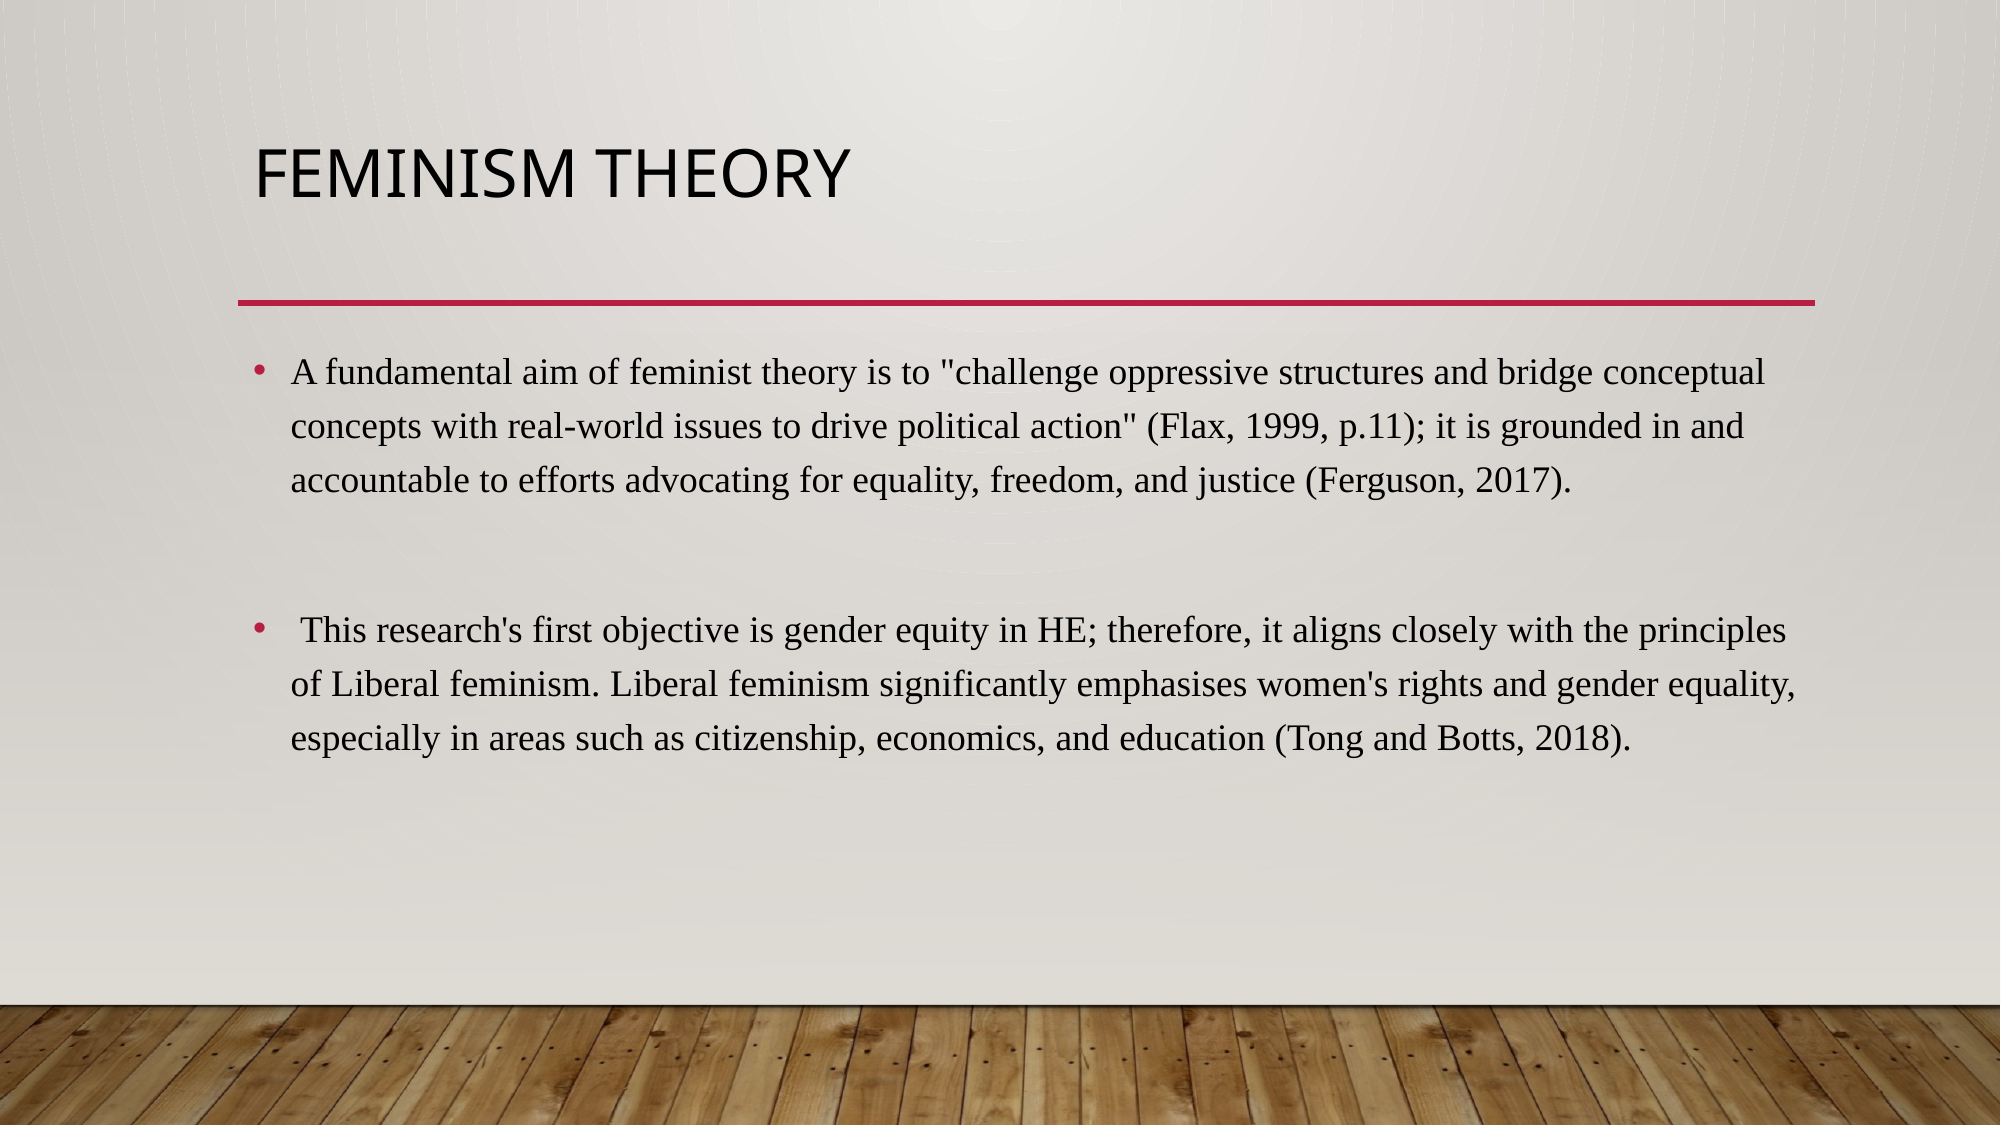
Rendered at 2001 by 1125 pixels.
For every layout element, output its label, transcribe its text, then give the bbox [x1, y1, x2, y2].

list A fundamental aim of feminist theory is to "challenge oppressive structures and bridge conceptual concepts with real-world issues to drive political action" (Flax, 1999, p.11); it is grounded in and accountable to efforts advocating for equality, freedom, and justice (Ferguson, 2017). This research's first objective is gender equity in HE; therefore, it aligns closely with the principles of Liberal feminism. Liberal feminism significantly emphasises women's rights and gender equality, especially in areas such as citizenship, economics, and education (Tong and Botts, 2018). [238, 330, 1814, 897]
picture [0, 1005, 2000, 1125]
title Feminism theory [238, 131, 1814, 305]
